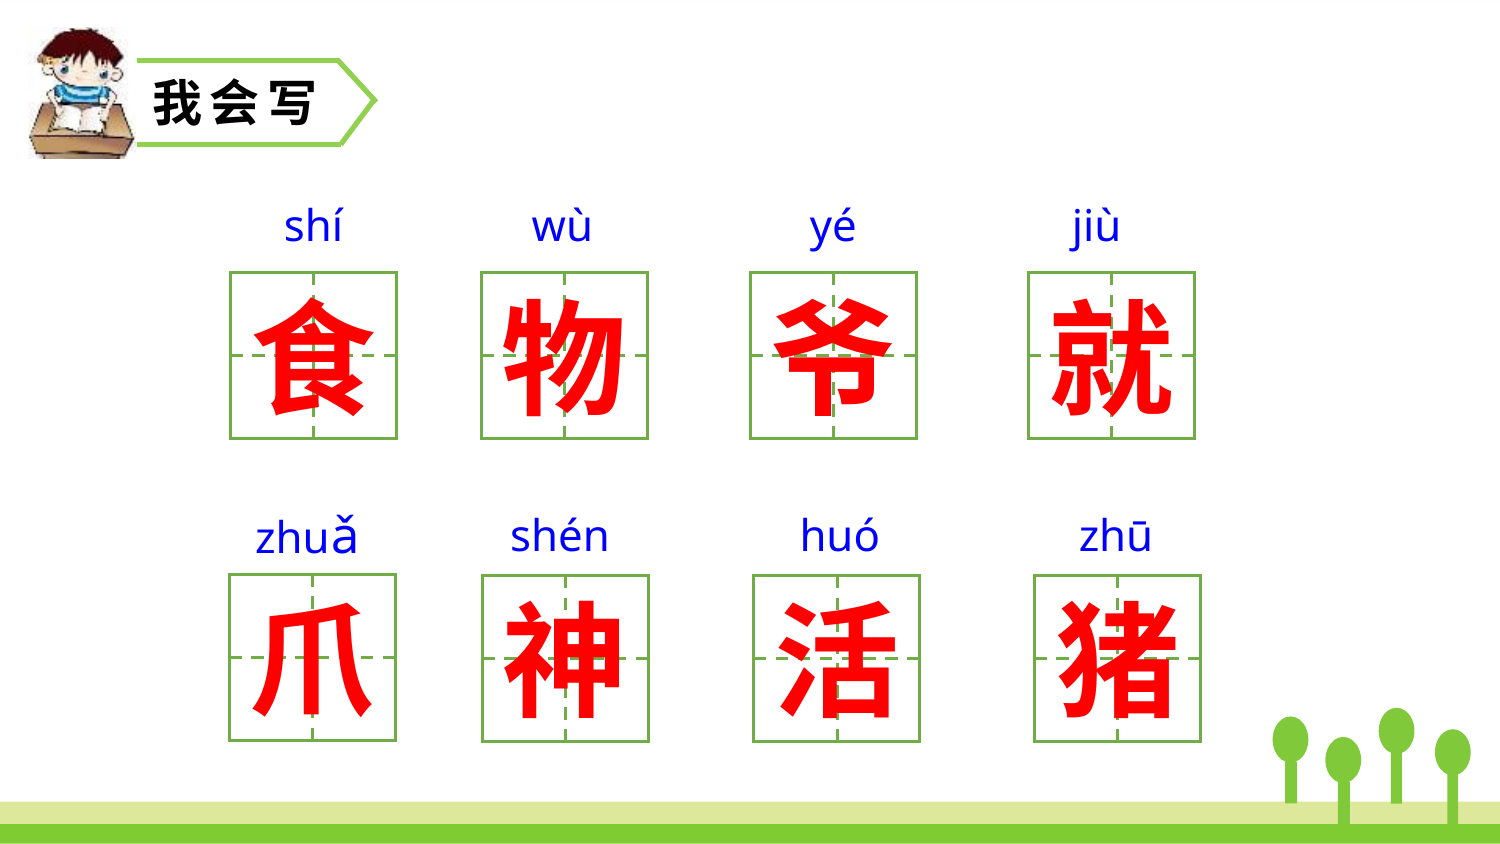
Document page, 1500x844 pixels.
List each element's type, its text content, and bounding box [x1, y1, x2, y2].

text_box wù [520, 192, 605, 256]
text_box zhū [1067, 502, 1165, 566]
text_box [482, 575, 649, 742]
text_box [28, 27, 414, 159]
text_box shí [272, 192, 355, 256]
text_box yé [798, 192, 869, 256]
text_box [229, 574, 396, 741]
picture [0, 0, 1500, 801]
text_box shén [498, 502, 622, 566]
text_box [481, 272, 648, 439]
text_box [750, 272, 917, 439]
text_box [1034, 575, 1202, 742]
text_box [1028, 272, 1195, 439]
text_box huó [788, 502, 892, 566]
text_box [753, 575, 921, 742]
text_box jiù [1060, 192, 1133, 256]
text_box zhuǎ [244, 498, 372, 570]
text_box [230, 272, 397, 439]
